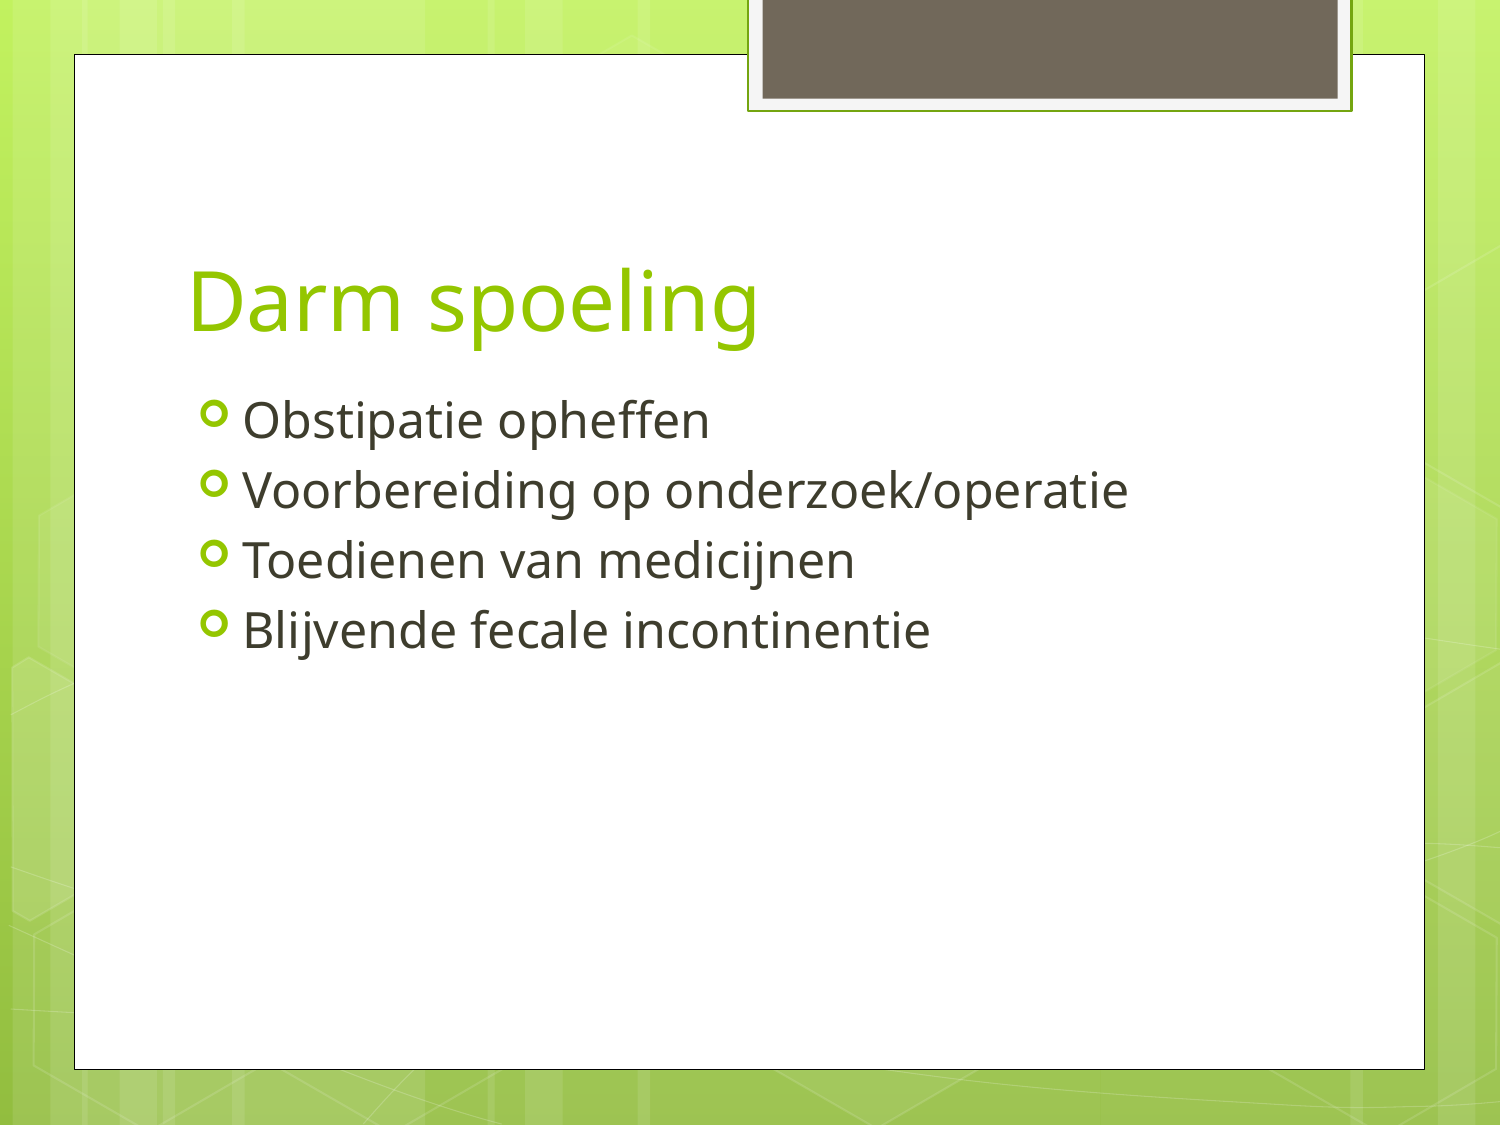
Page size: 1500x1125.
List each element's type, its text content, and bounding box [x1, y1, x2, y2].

title Darm spoeling [171, 168, 1324, 357]
list Obstipatie opheffen Voorbereiding op onderzoek/operatie Toedienen van medicijnen Blijvende fecale incontinentie [171, 381, 1283, 957]
